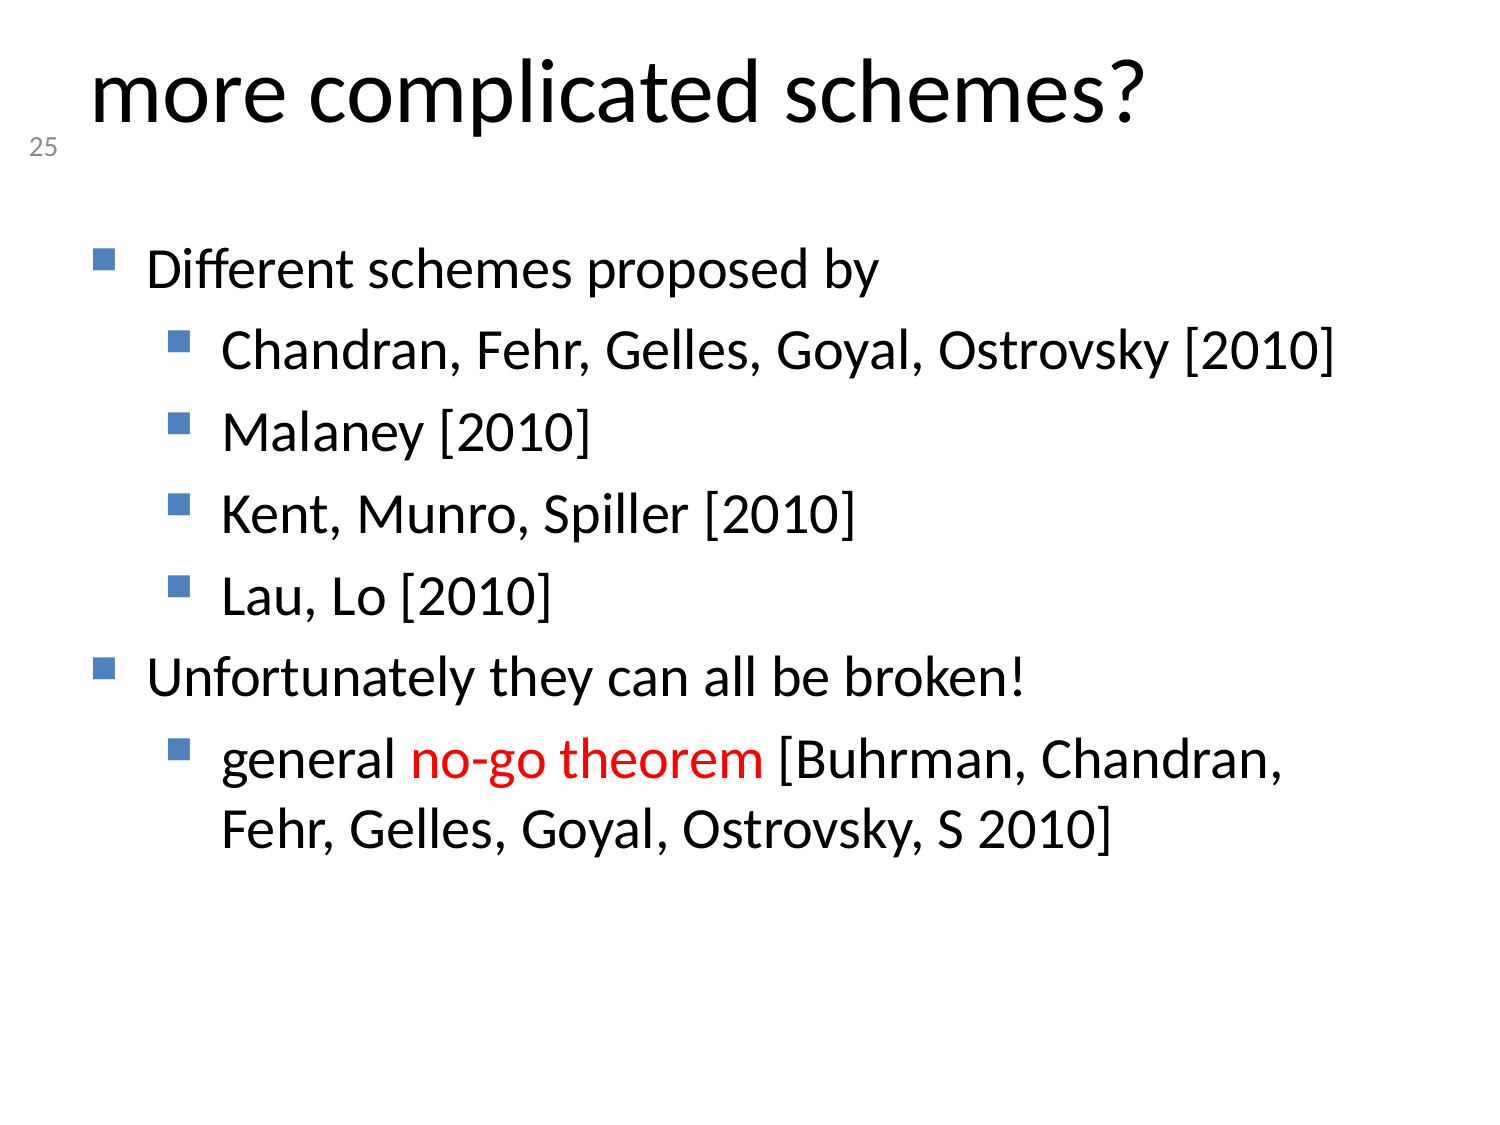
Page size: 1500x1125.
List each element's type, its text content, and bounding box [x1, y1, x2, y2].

list Different schemes proposed by Chandran, Fehr, Gelles, Goyal, Ostrovsky [2010] Malaney [2010] Kent, Munro, Spiller [2010] Lau, Lo [2010] Unfortunately they can all be broken! general no-go theorem [Buhrman, Chandran, Fehr, Gelles, Goyal, Ostrovsky, S 2010] [75, 222, 1425, 1032]
title more complicated schemes? [74, 23, 1317, 176]
